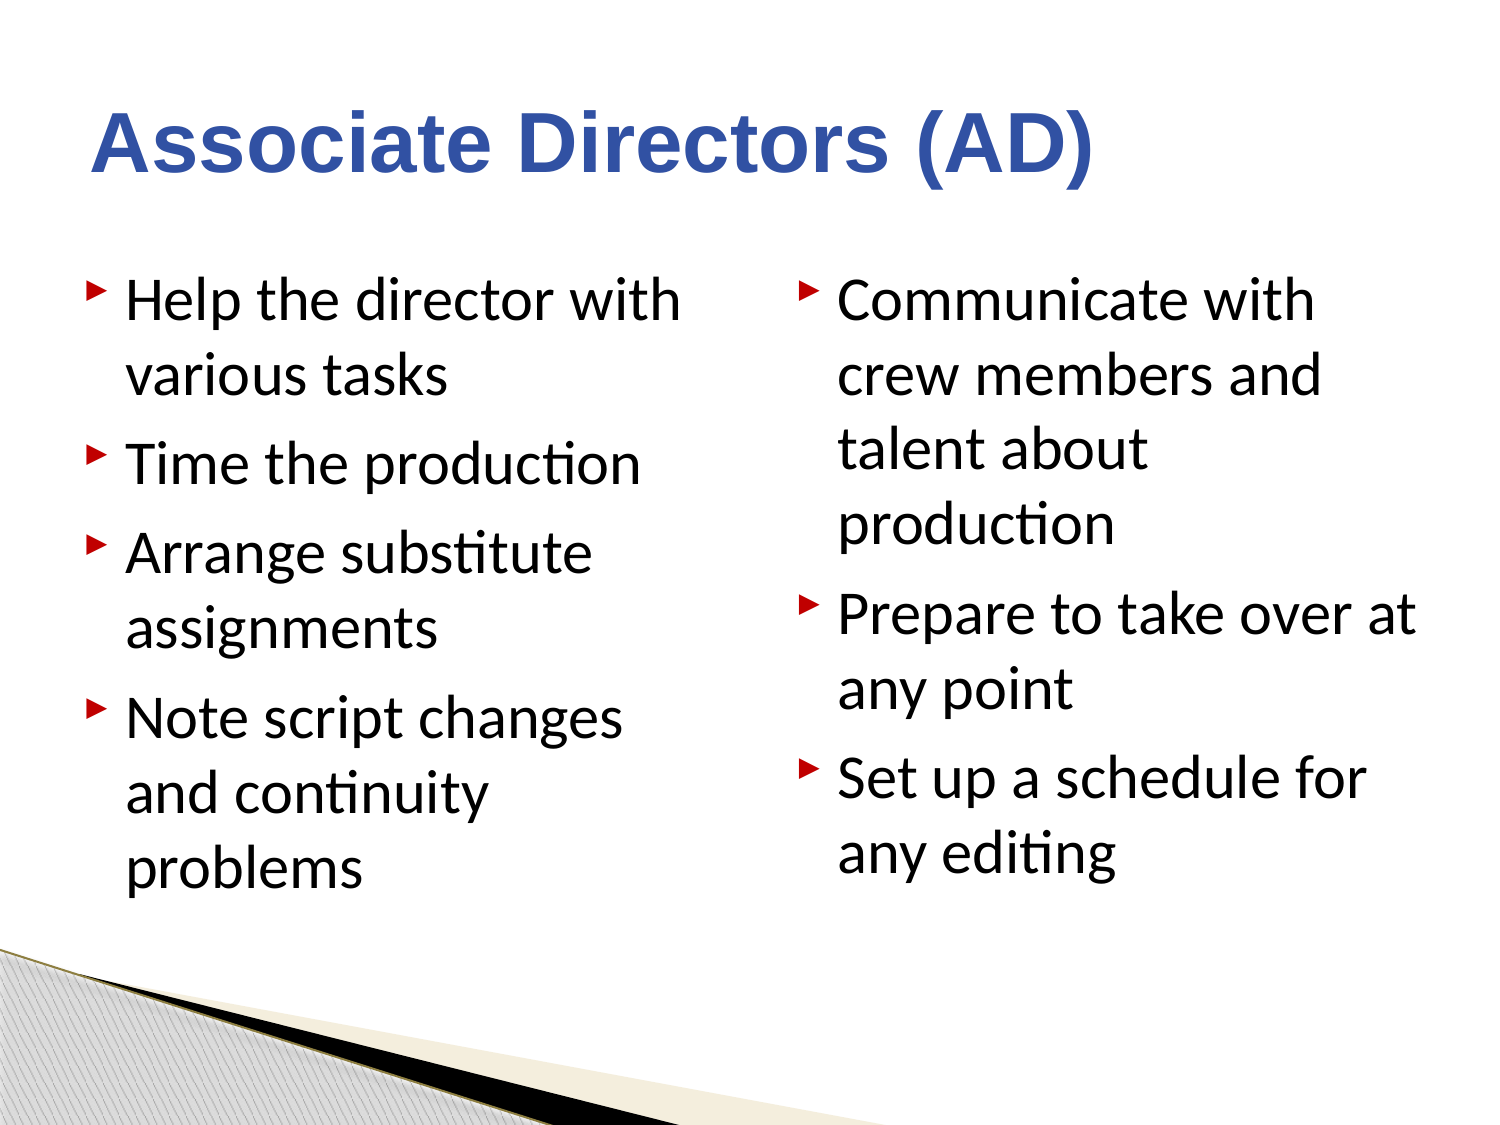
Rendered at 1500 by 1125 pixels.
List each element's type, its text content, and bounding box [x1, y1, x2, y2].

title Associate Directors (AD) [75, 45, 1425, 233]
list Help the director with various tasks Time the production Arrange substitute assignments Note script changes and continuity problems [49, 249, 738, 938]
list Communicate with crew members and talent about production Prepare to take over at any point Set up a schedule for any editing [762, 249, 1451, 1001]
